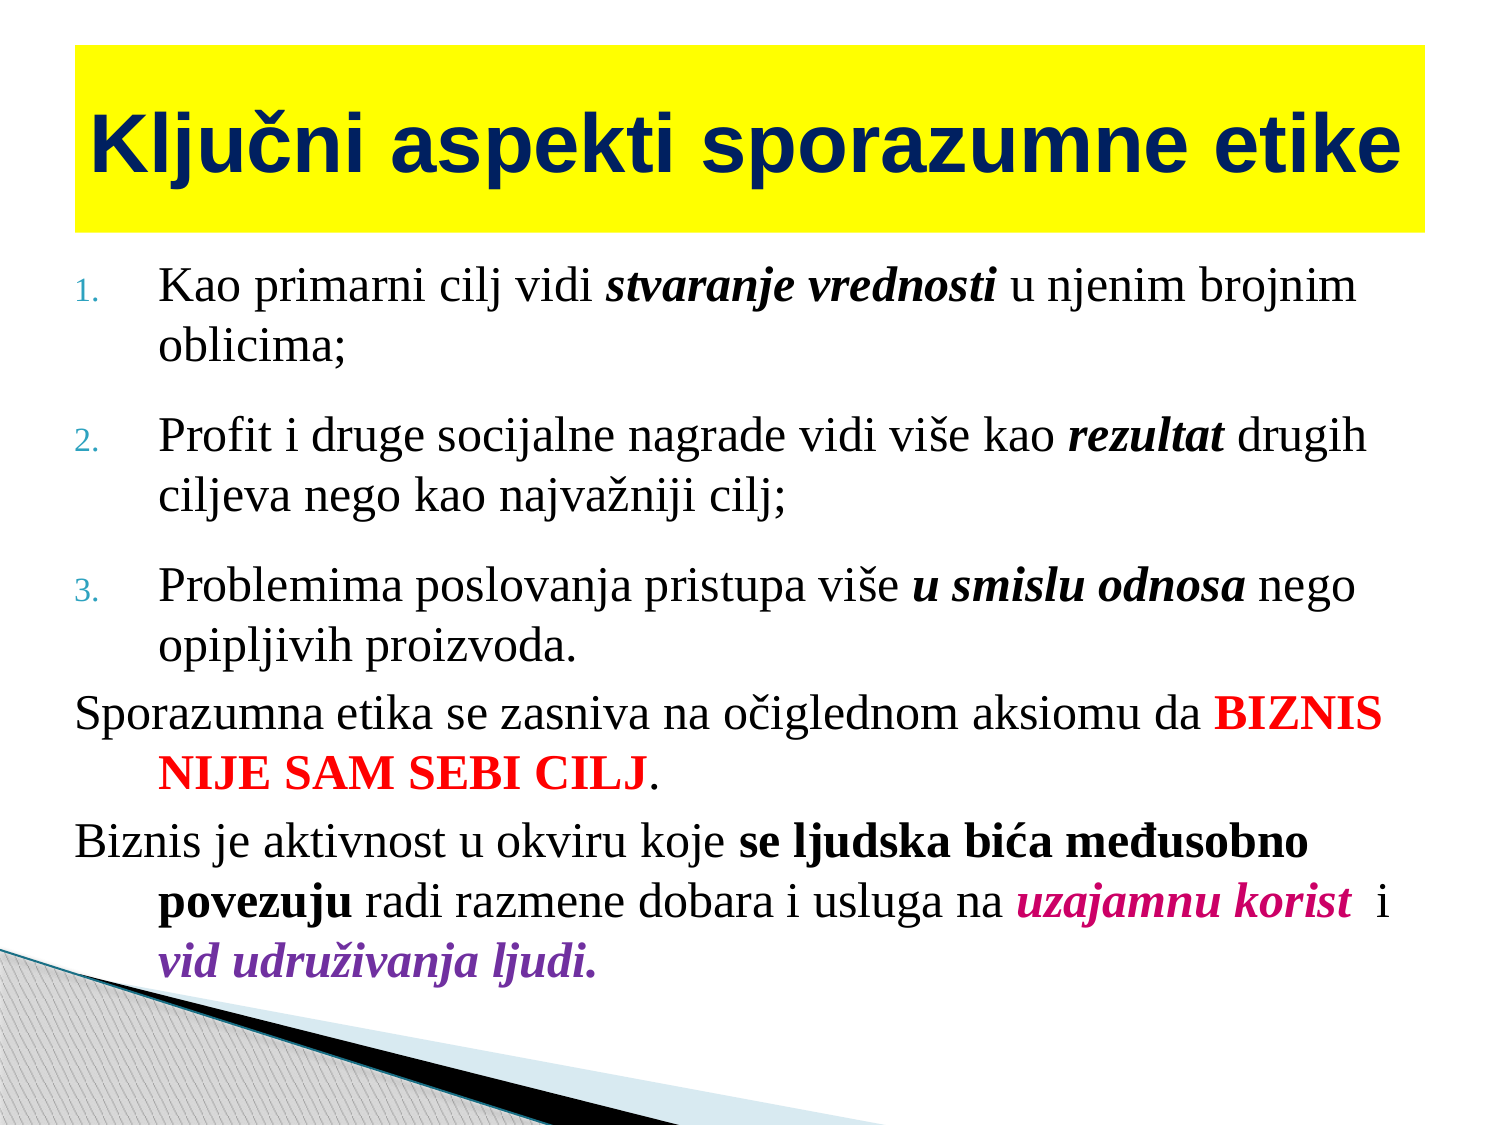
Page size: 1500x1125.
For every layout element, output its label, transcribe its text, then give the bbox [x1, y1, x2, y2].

title Ključni aspekti sporazumne etike [75, 45, 1425, 233]
list Kao primarni cilj vidi stvaranje vrednosti u njenim brojnim oblicima; Profit i druge socijalne nagrade vidi više kao rezultat drugih ciljeva nego kao najvažniji cilj; Problemima poslovanja pristupa više u smislu odnosa nego opipljivih proizvoda. Sporazumna etika se zasniva na očiglednom aksiomu da BIZNIS NIJE SAM SEBI CILJ. Biznis je aktivnost u okviru koje se ljudska bića međusobno povezuju radi razmene dobara i usluga na uzajamnu korist i vid udruživanja ljudi. [40, 243, 1448, 1052]
